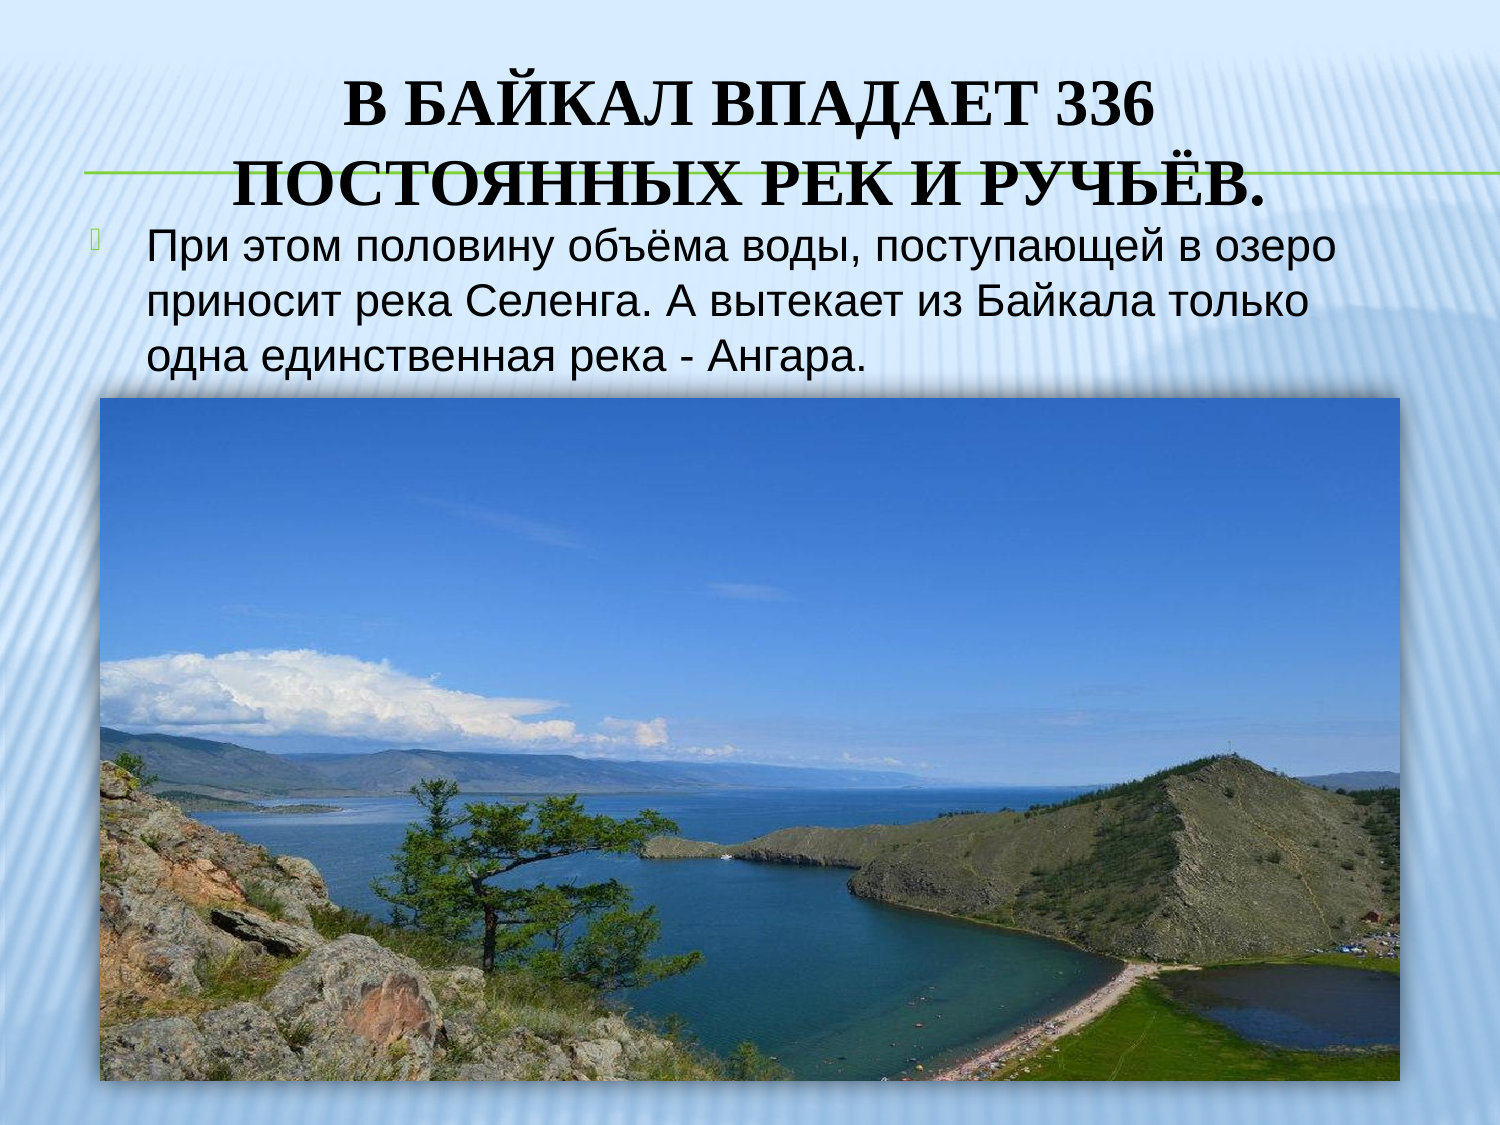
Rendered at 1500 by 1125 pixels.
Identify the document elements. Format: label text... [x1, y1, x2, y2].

title В Байкал впадает 336 постоянных рек и ручьёв. [75, 45, 1425, 208]
list При этом половину объёма воды, поступающей в озеро приносит река Селенга. А вытекает из Байкала только одна единственная река - Ангара. [75, 208, 1425, 409]
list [99, 398, 1400, 1081]
